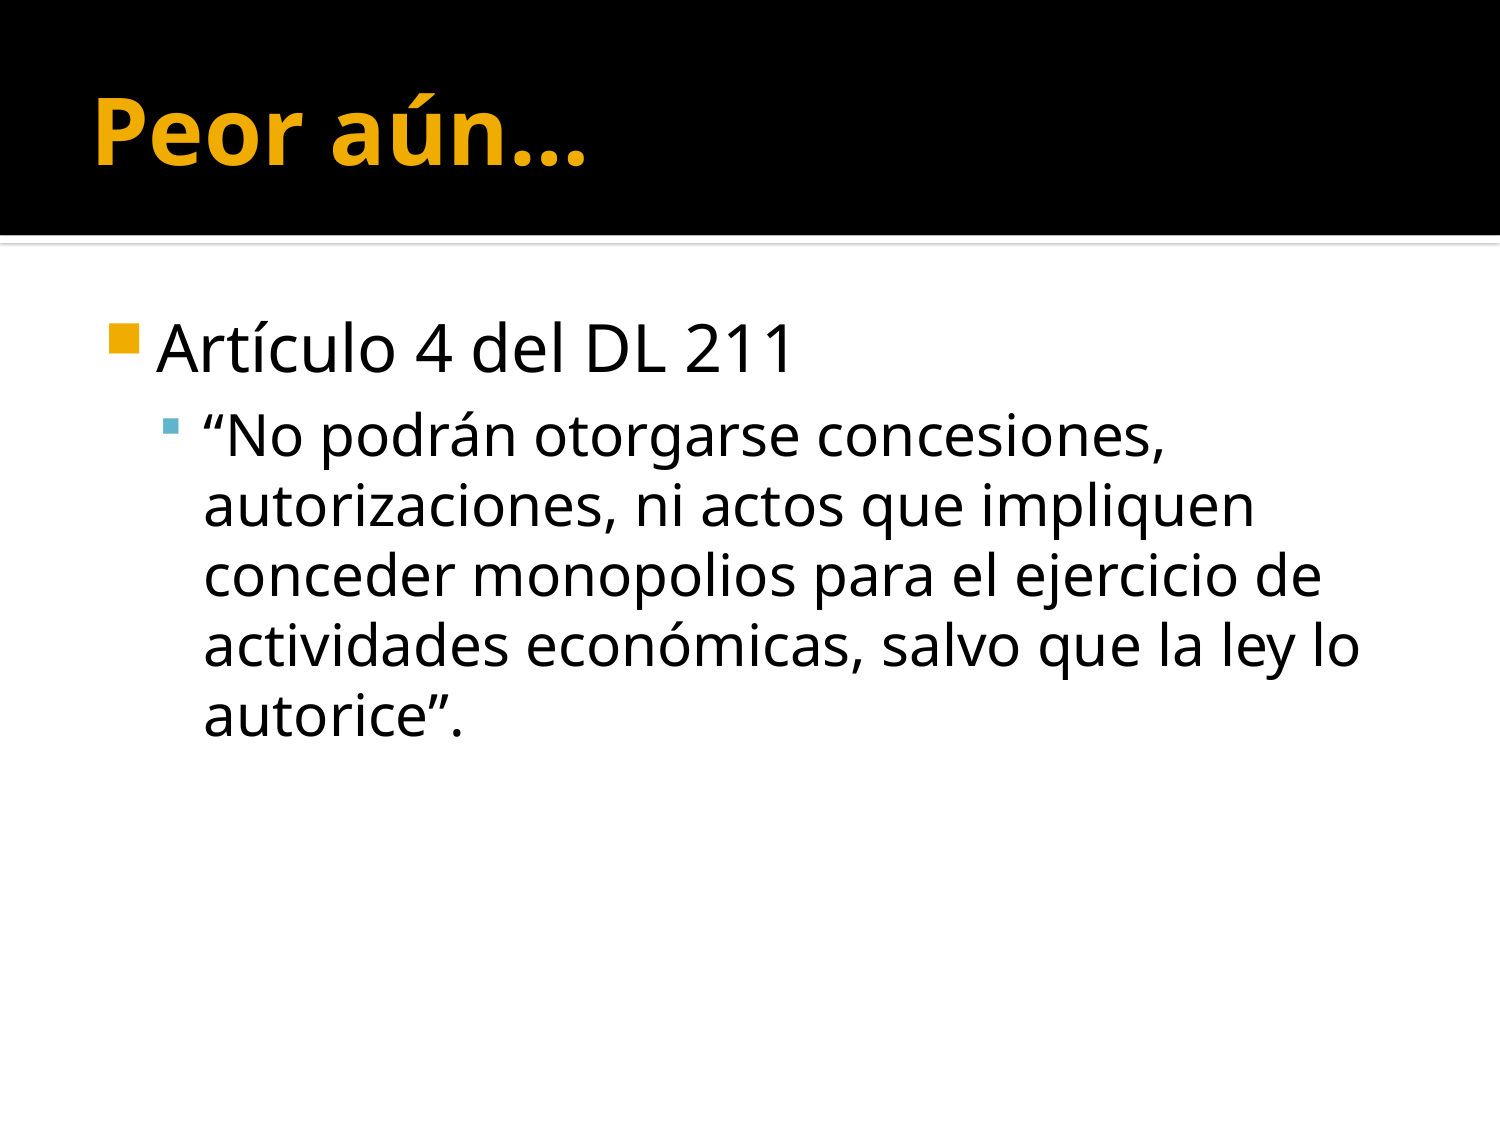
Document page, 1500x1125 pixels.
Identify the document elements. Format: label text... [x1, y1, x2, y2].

title Peor aún… [75, 25, 1425, 231]
list Artículo 4 del DL 211 “No podrán otorgarse concesiones, autorizaciones, ni actos que impliquen conceder monopolios para el ejercicio de actividades económicas, salvo que la ley lo autorice”. [75, 291, 1425, 1050]
